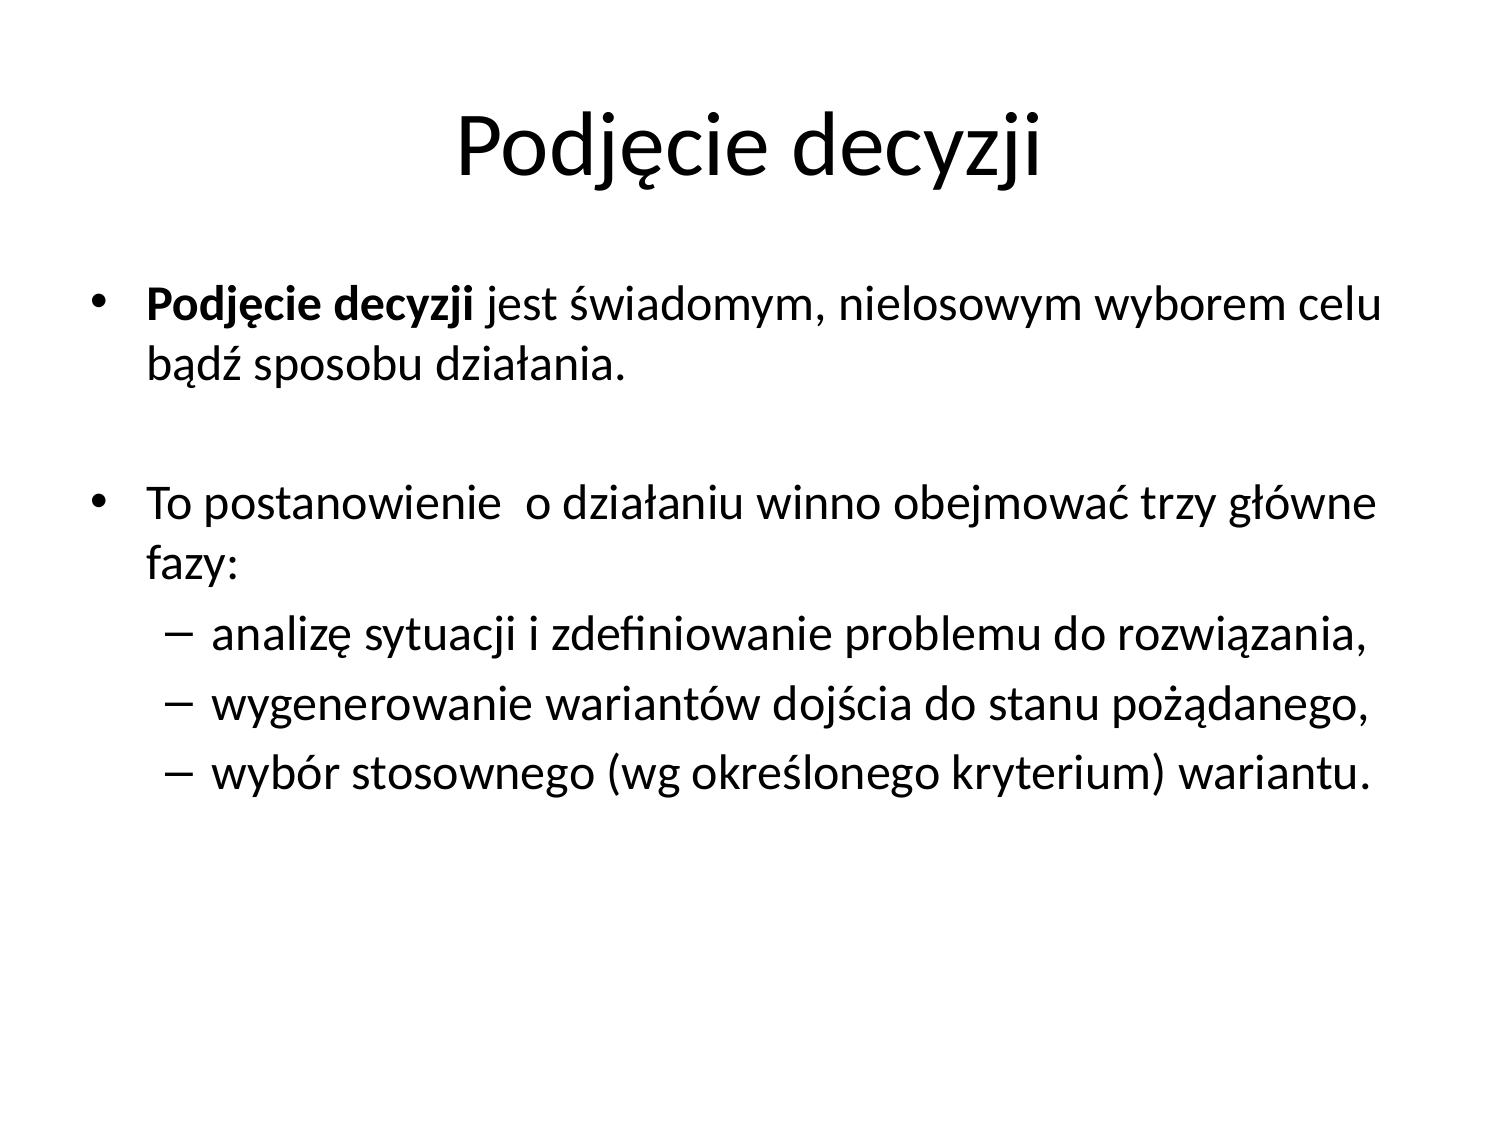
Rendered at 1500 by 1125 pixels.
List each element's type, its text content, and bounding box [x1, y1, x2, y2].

title Podjęcie decyzji [75, 45, 1425, 233]
list Podjęcie decyzji jest świadomym, nielosowym wyborem celu bądź sposobu działania. To postanowienie o działaniu winno obejmować trzy główne fazy: analizę sytuacji i zdefiniowanie problemu do rozwiązania, wygenerowanie wariantów dojścia do stanu pożądanego, wybór stosownego (wg określonego kryterium) wariantu. [75, 262, 1425, 1005]
